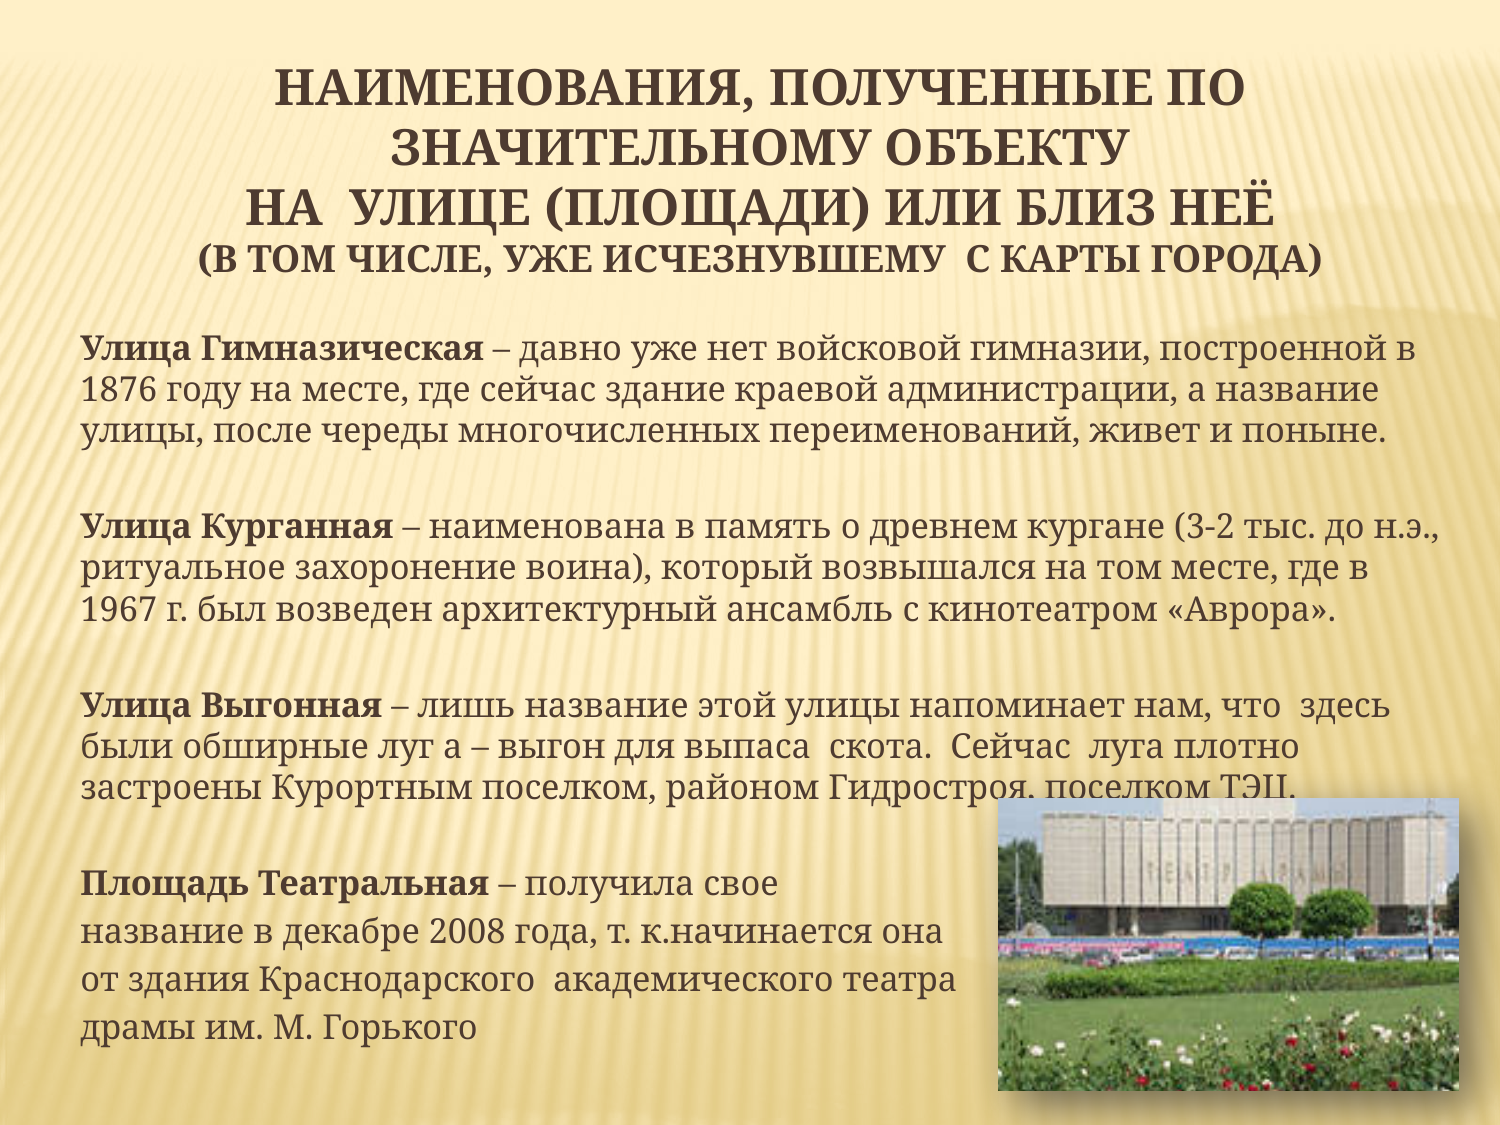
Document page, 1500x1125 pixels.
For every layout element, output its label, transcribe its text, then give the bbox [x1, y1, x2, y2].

picture [997, 798, 1460, 1091]
list Улица Гимназическая – давно уже нет войсковой гимназии, построенной в 1876 году на месте, где сейчас здание краевой администрации, а название улицы, после череды многочисленных переименований, живет и поныне. Улица Курганная – наименована в память о древнем кургане (3-2 тыс. до н.э., ритуальное захоронение воина), который возвышался на том месте, где в 1967 г. был возведен архитектурный ансамбль с кинотеатром «Аврора». Улица Выгонная – лишь название этой улицы напоминает нам, что здесь были обширные луг а – выгон для выпаса скота. Сейчас луга плотно застроены Курортным поселком, районом Гидростроя, поселком ТЭЦ. Площадь Театральная – получила свое название в декабре 2008 года, т. к.начинается она от здания Краснодарского академического театра драмы им. М. Горького [62, 326, 1471, 1095]
title Наименования, полученные по значительному объекту на улице (площади) или близ неё (В том числе, уже исчезнувшему с карты города) [62, 30, 1459, 326]
